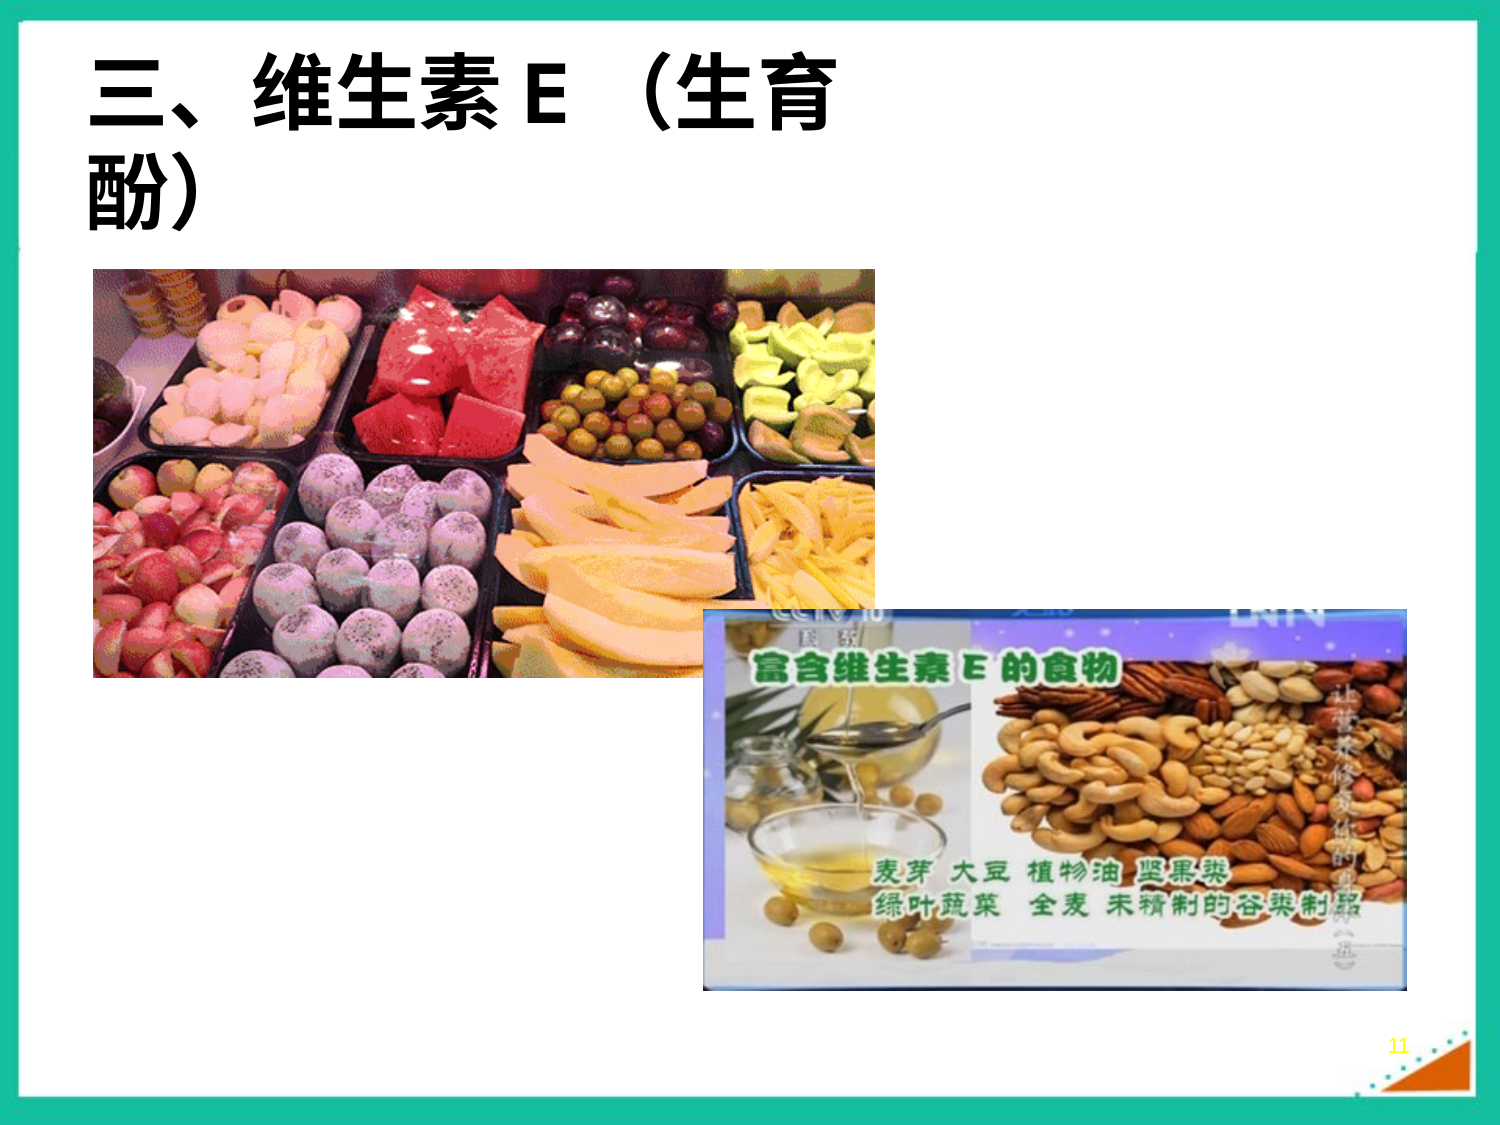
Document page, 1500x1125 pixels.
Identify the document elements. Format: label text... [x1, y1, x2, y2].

picture [0, 0, 1500, 1125]
slide_number 11 [1074, 1024, 1425, 1103]
title 三、维生素E（生育酚） [70, 46, 1020, 235]
